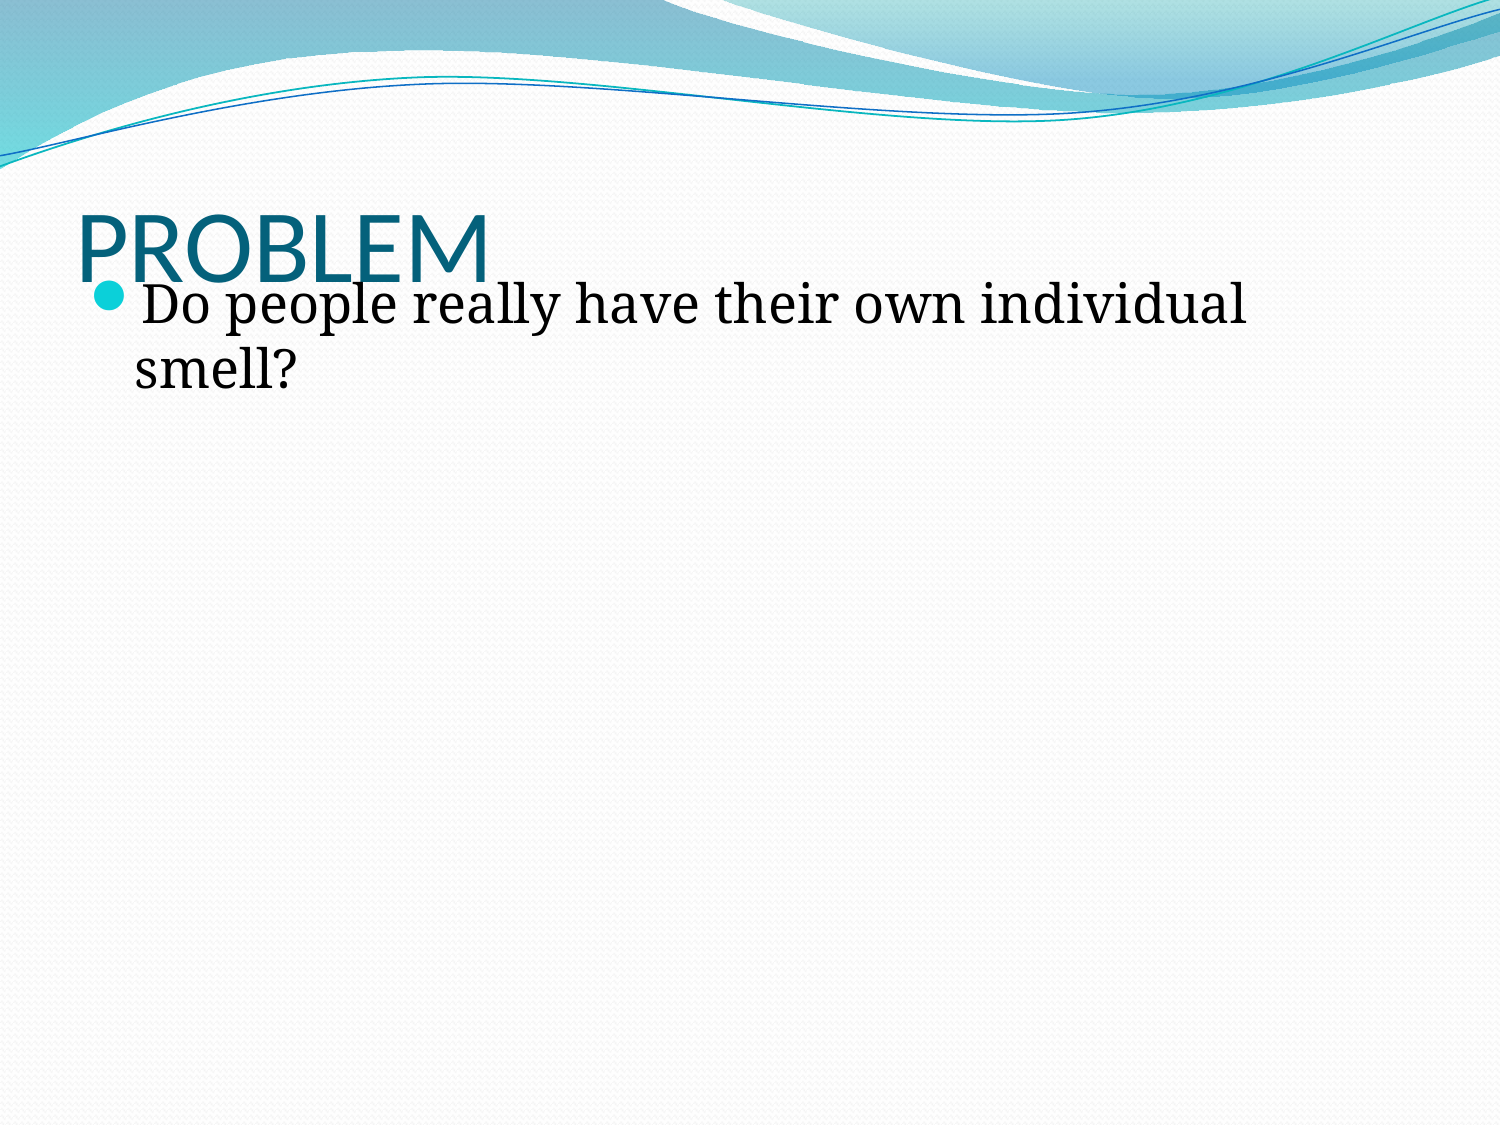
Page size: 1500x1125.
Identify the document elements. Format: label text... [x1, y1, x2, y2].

title PROBLEM [75, 115, 1425, 262]
list Do people really have their own individual smell? [75, 262, 1425, 1013]
